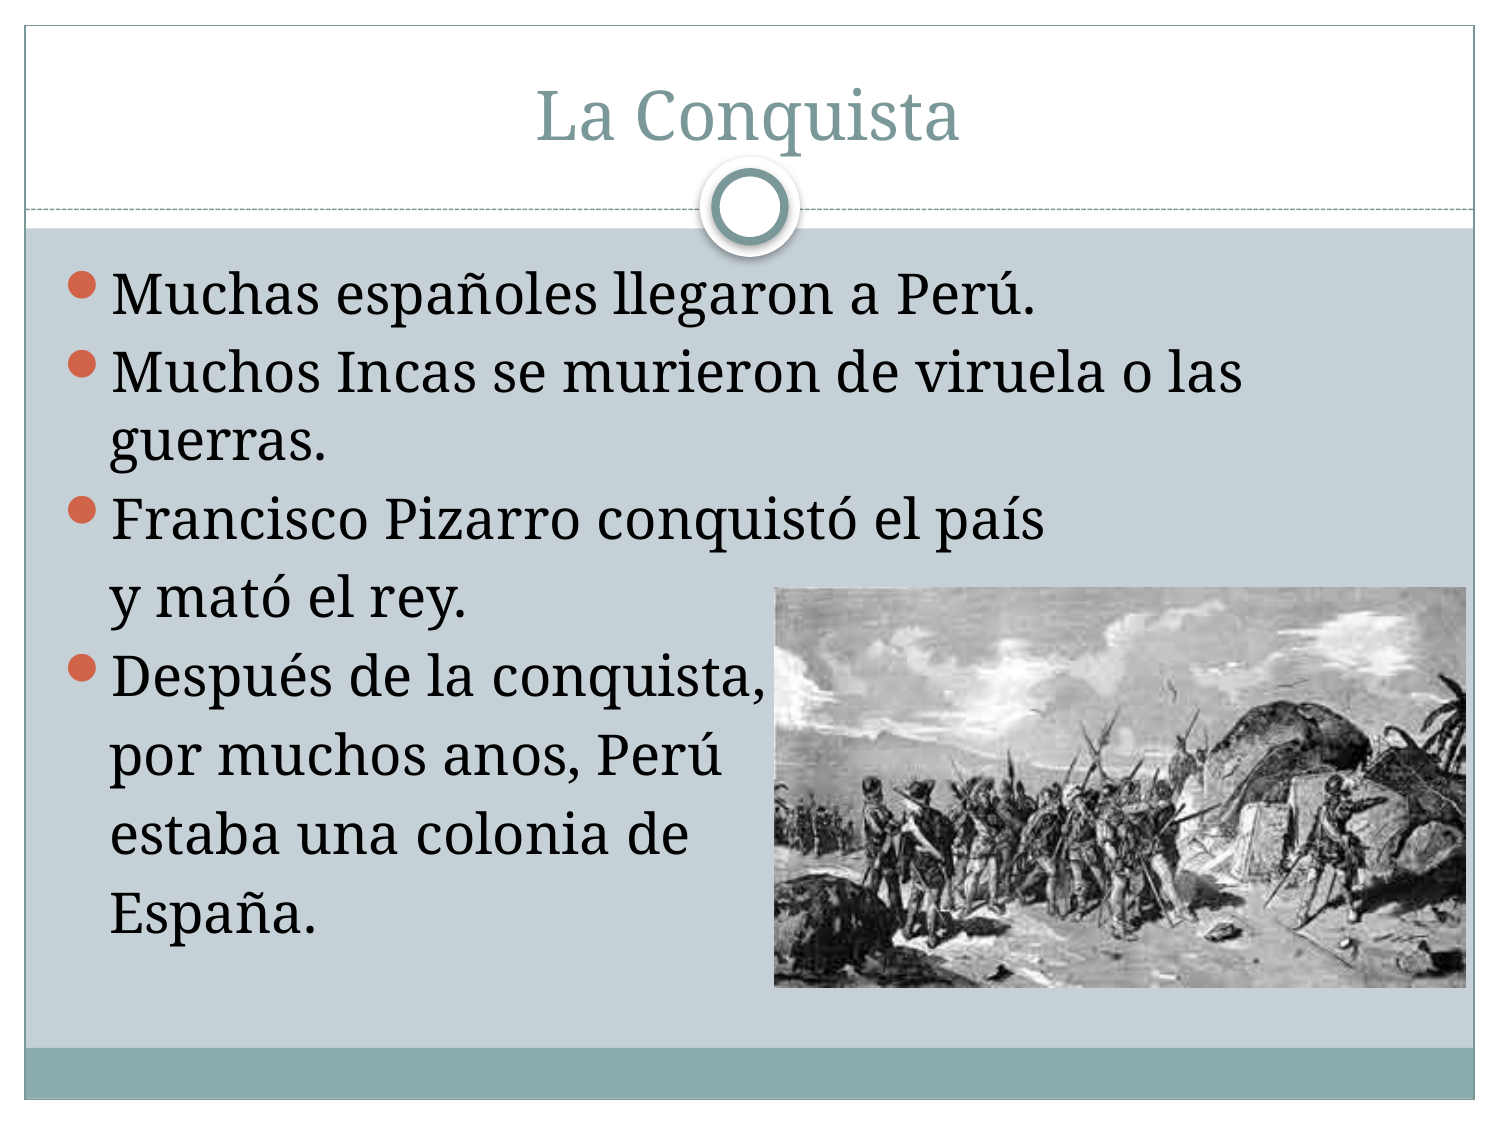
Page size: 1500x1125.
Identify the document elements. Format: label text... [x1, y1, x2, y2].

picture [774, 587, 1466, 988]
list Muchas españoles llegaron a Perú. Muchos Incas se murieron de viruela o las guerras. Francisco Pizarro conquistó el país y mató el rey. Después de la conquista, por muchos anos, Perú estaba una colonia de España. [49, 250, 1445, 1001]
title La Conquista [49, 37, 1450, 162]
